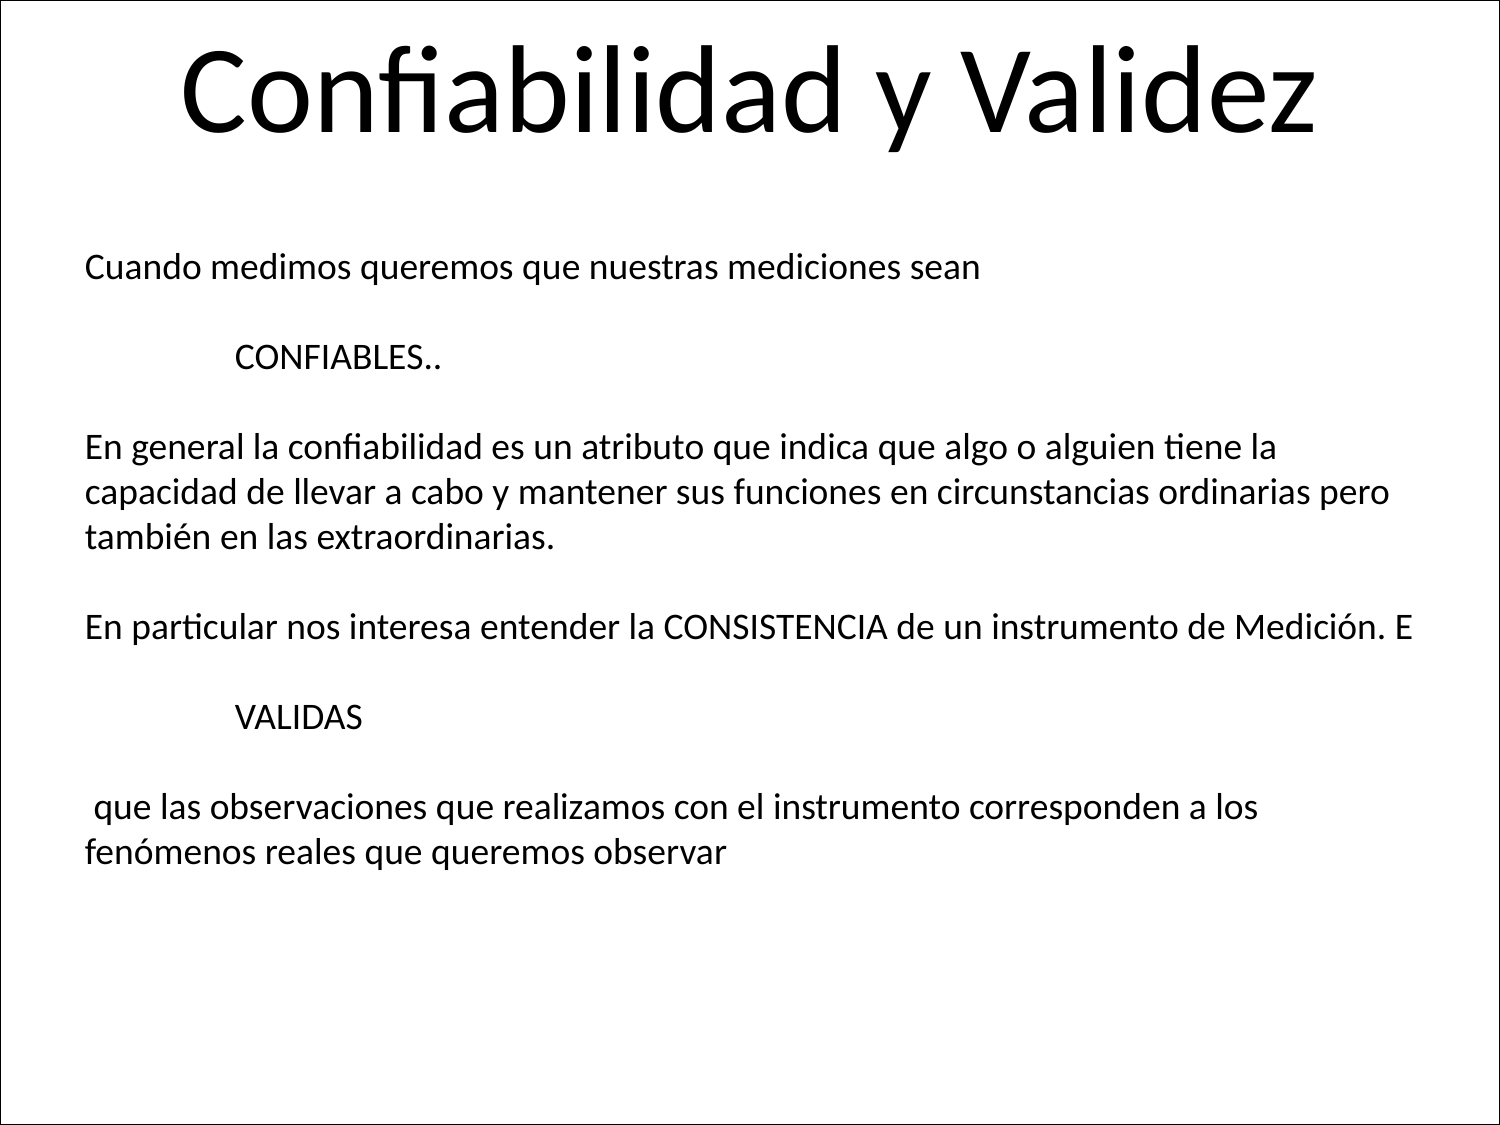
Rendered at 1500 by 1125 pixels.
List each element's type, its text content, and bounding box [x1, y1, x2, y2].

text_box [0, 165, 1500, 1125]
text_box Cuando medimos queremos que nuestras mediciones sean CONFIABLES.. En general la confiabilidad es un atributo que indica que algo o alguien tiene la capacidad de llevar a cabo y mantener sus funciones en circunstancias ordinarias pero también en las extraordinarias. En particular nos interesa entender la CONSISTENCIA de un instrumento de Medición. E VALIDAS que las observaciones que realizamos con el instrumento corresponden a los fenómenos reales que queremos observar [70, 234, 1442, 1105]
text_box Confiabilidad y Validez [0, 0, 1500, 165]
